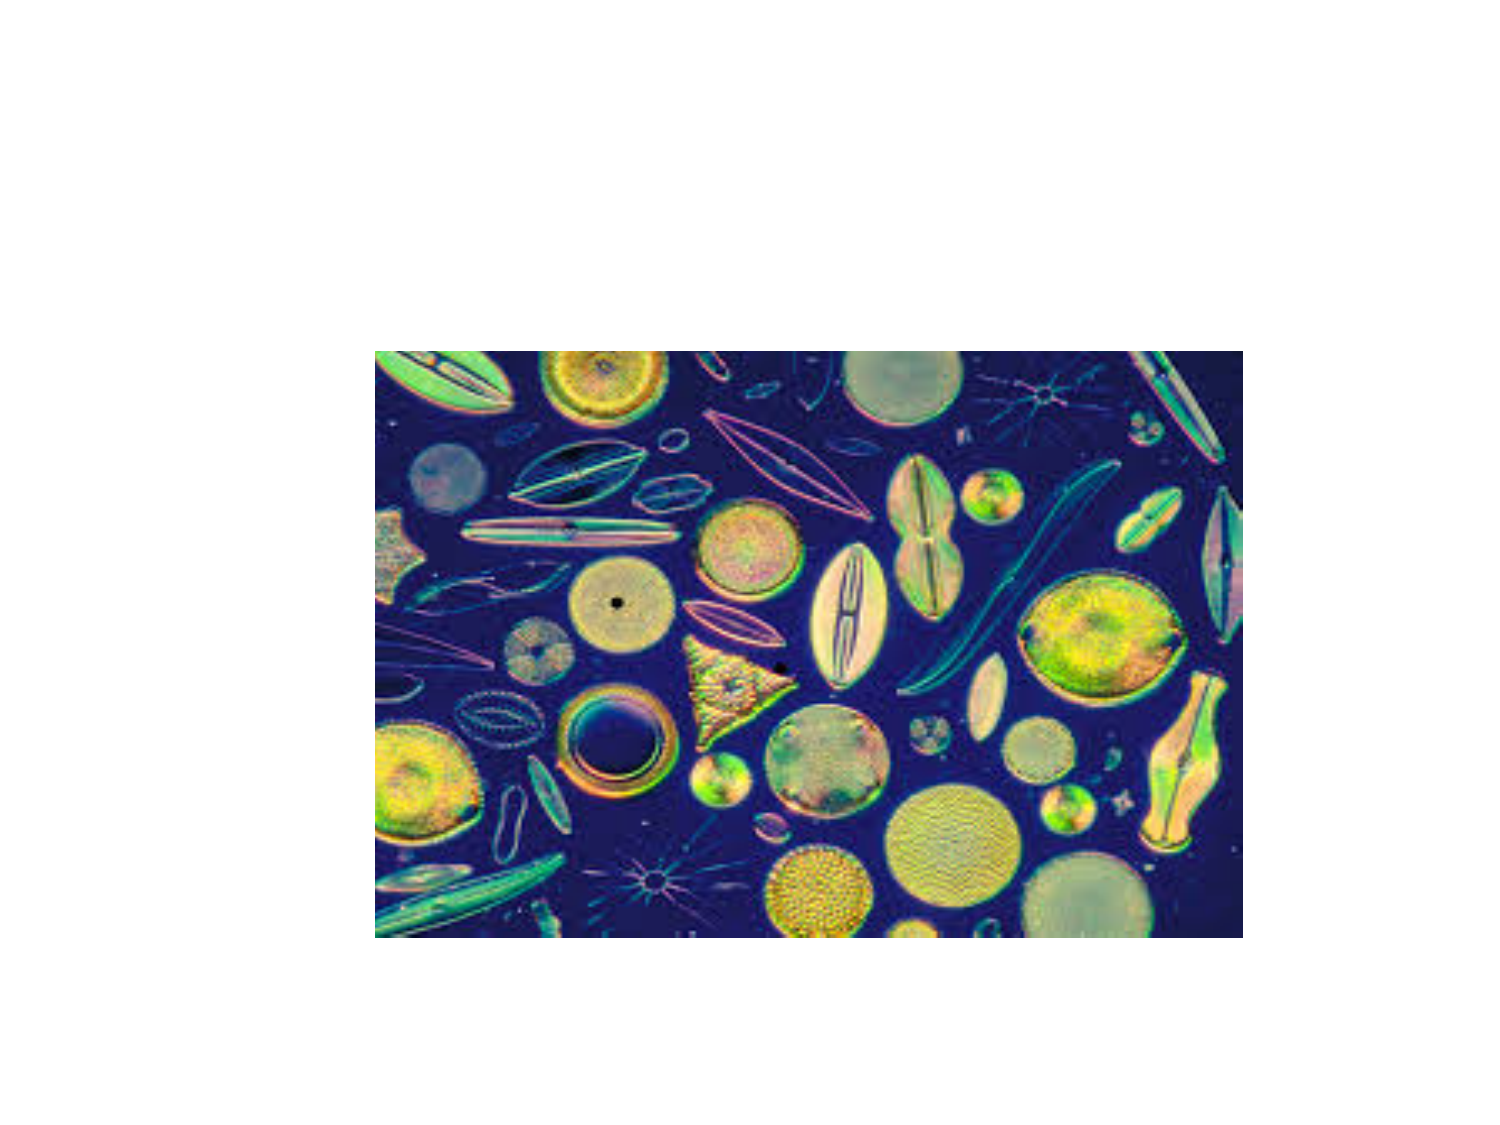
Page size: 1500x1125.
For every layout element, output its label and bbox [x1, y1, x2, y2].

list [374, 351, 1243, 938]
